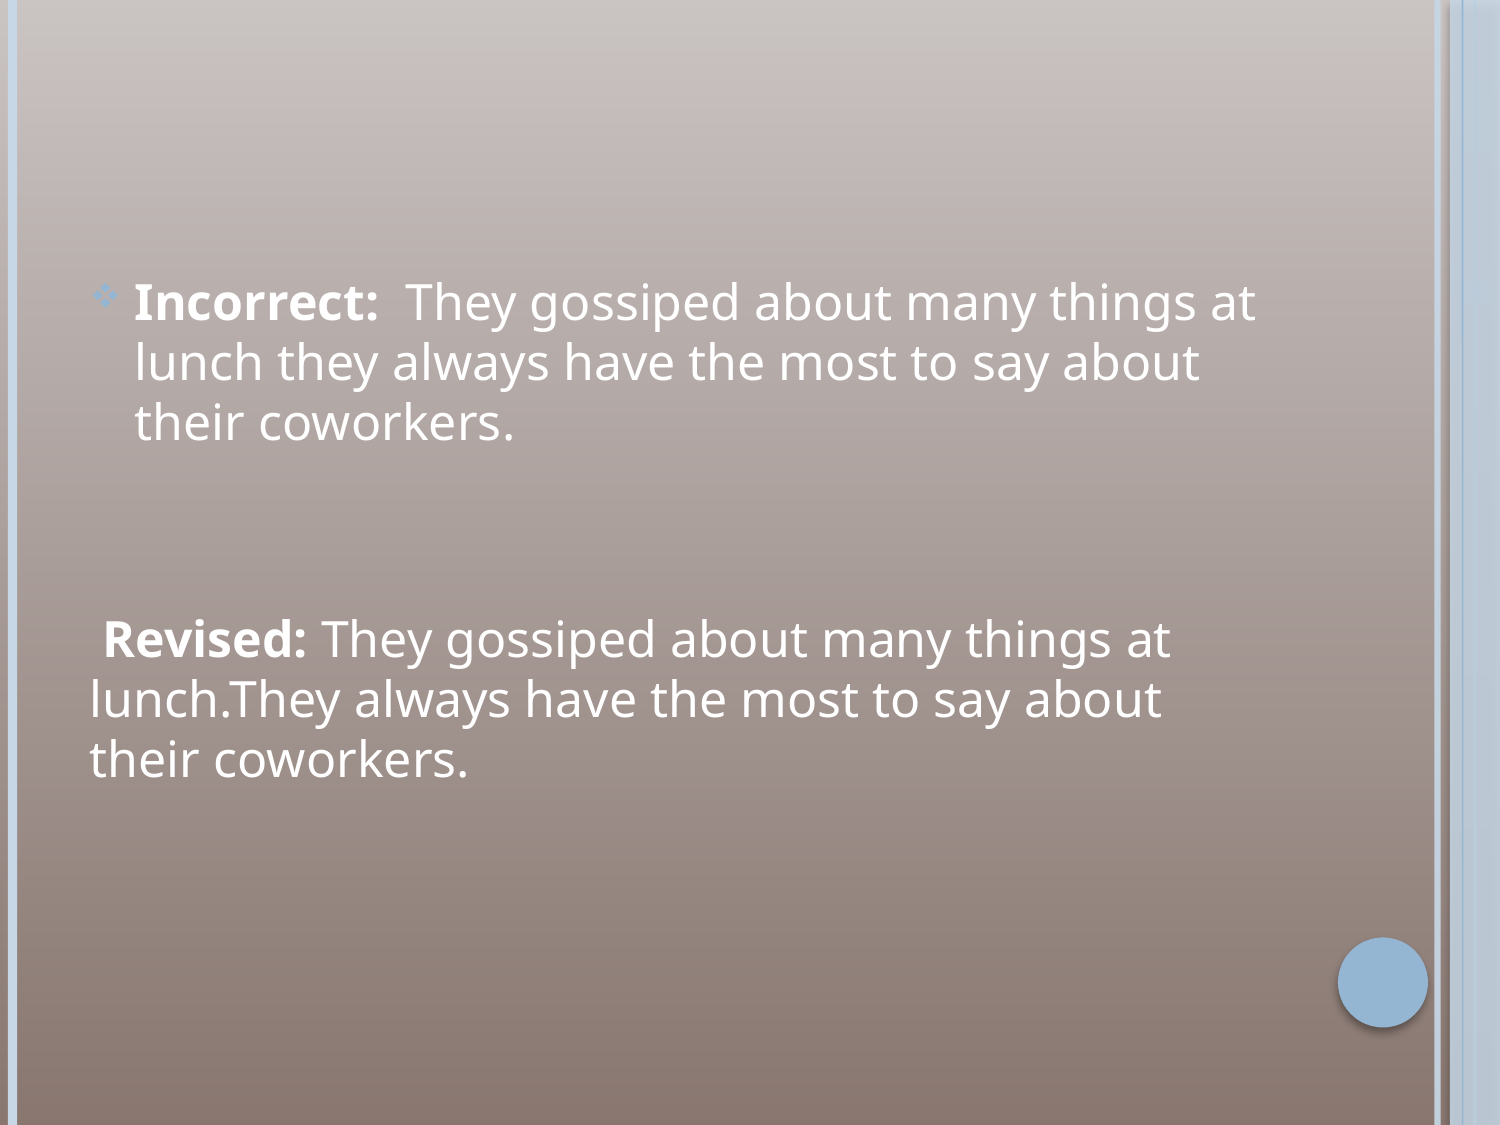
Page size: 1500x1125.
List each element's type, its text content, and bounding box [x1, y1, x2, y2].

list Incorrect: They gossiped about many things at lunch they always have the most to say about their coworkers. Revised: They gossiped about many things at lunch.They always have the most to say about their coworkers. [75, 262, 1300, 1062]
